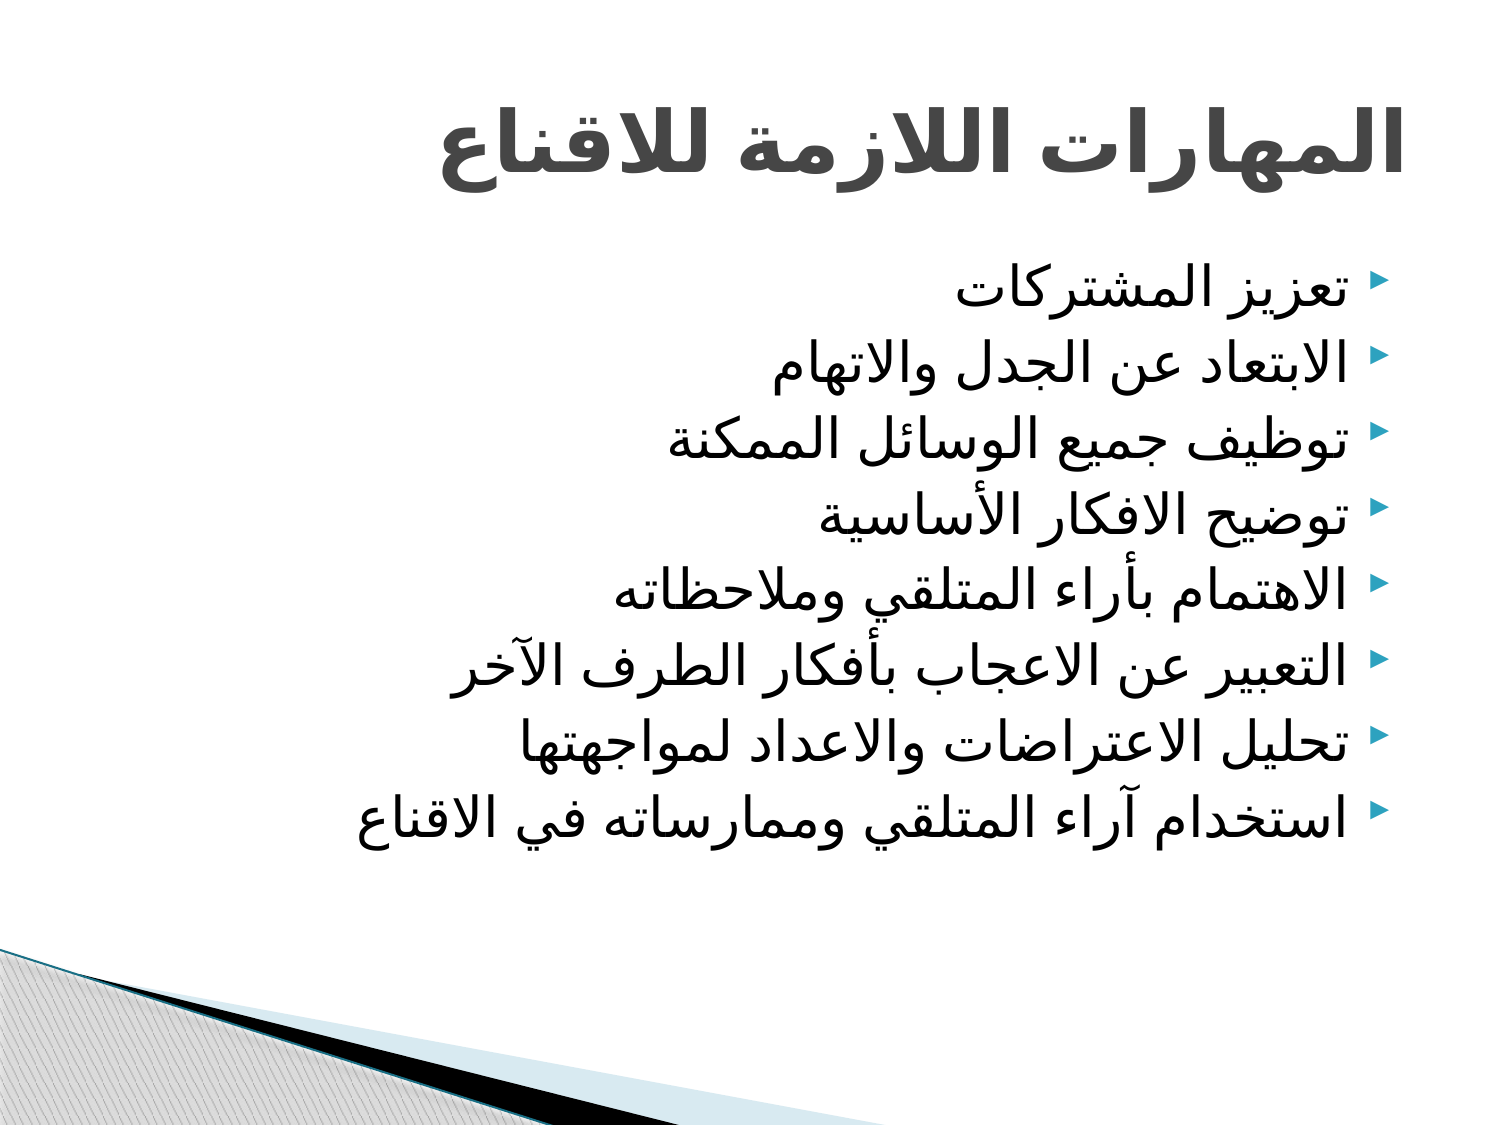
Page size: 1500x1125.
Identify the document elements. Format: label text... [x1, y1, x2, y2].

list تعزيز المشتركات الابتعاد عن الجدل والاتهام توظيف جميع الوسائل الممكنة توضيح الافكار الأساسية الاهتمام بأراء المتلقي وملاحظاته التعبير عن الاعجاب بأفكار الطرف الآخر تحليل الاعتراضات والاعداد لمواجهتها استخدام آراء المتلقي وممارساته في الاقناع [75, 243, 1425, 986]
title المهارات اللازمة للاقناع [75, 45, 1425, 233]
